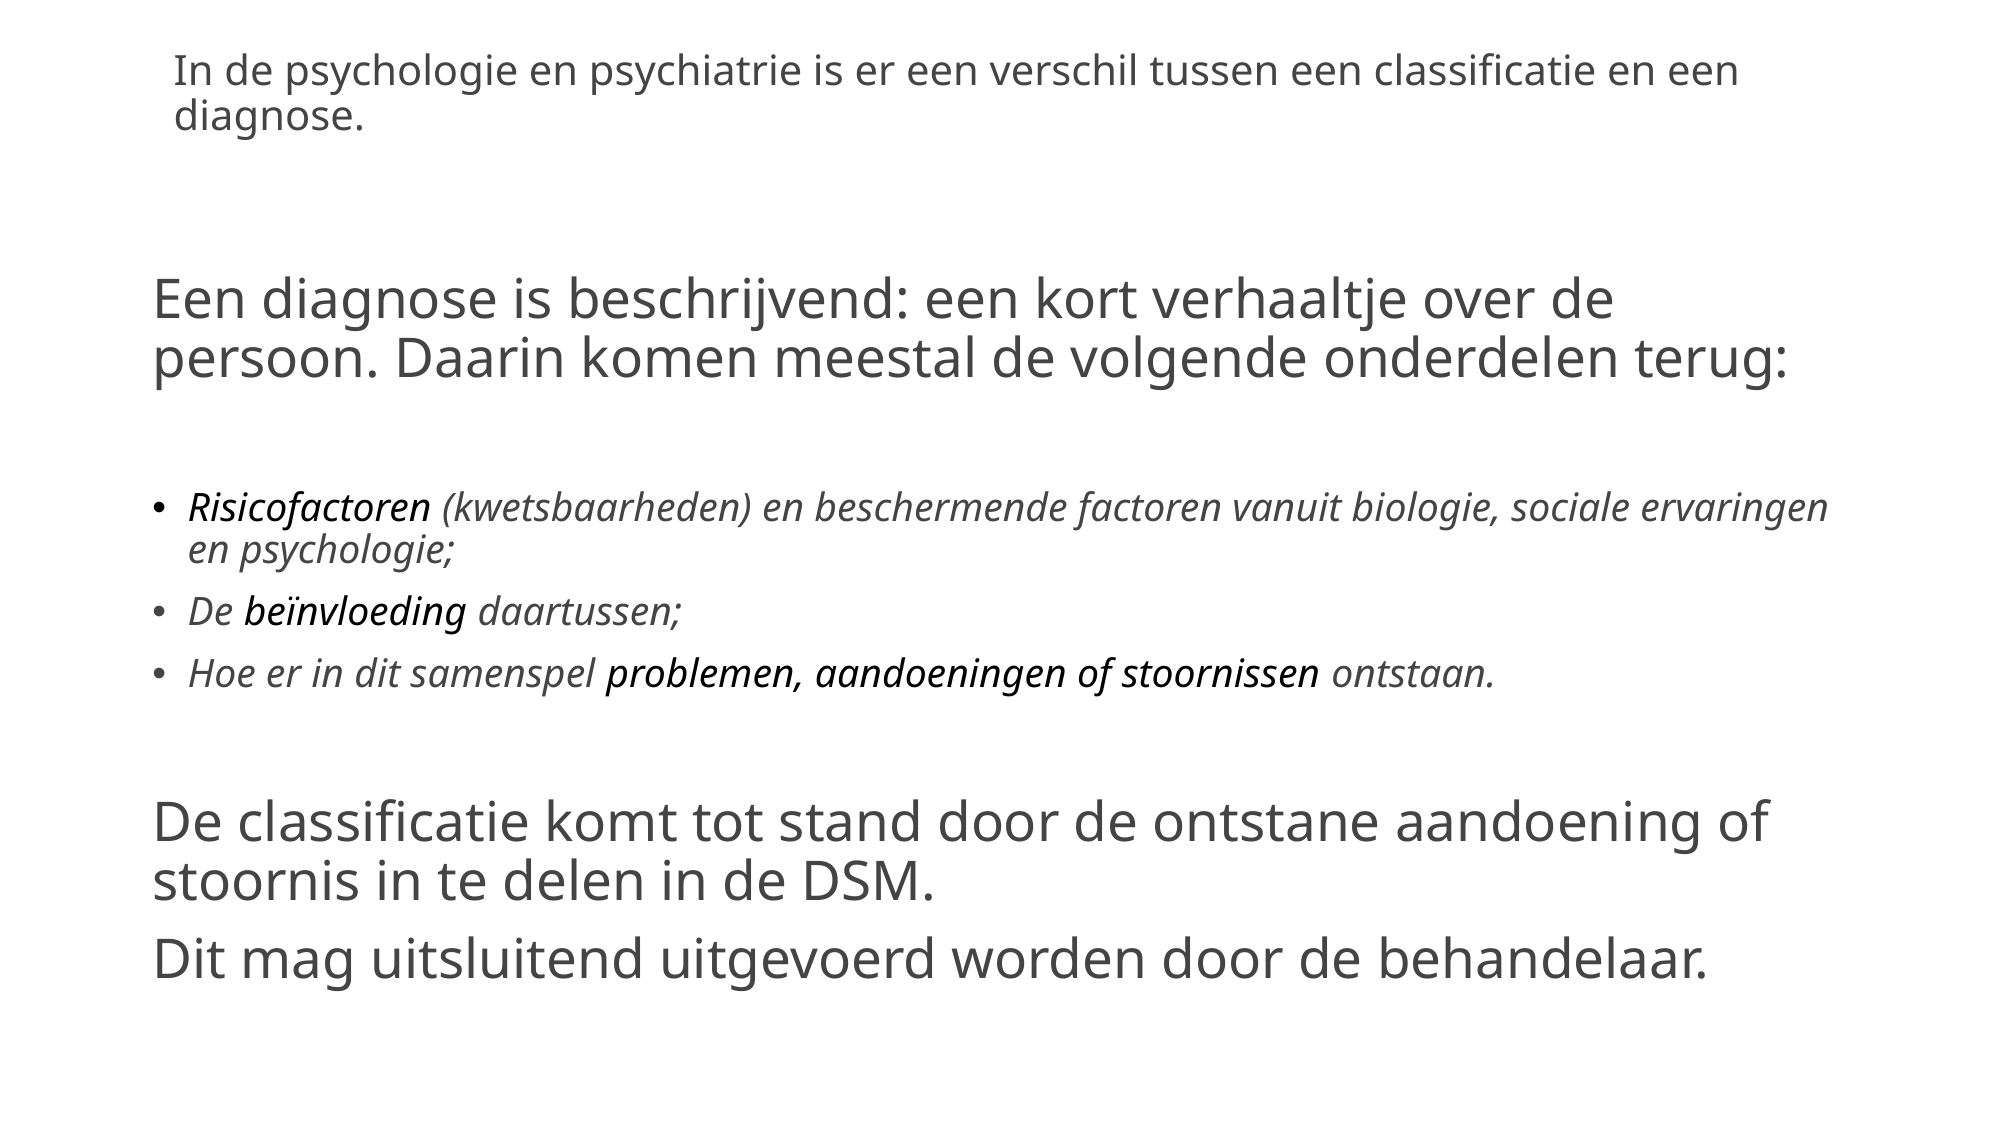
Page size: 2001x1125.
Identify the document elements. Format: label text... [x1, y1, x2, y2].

title In de psychologie en psychiatrie is er een verschil tussen een classificatie en een diagnose. [158, 59, 1863, 179]
list Een diagnose is beschrijvend: een kort verhaaltje over de persoon. Daarin komen meestal de volgende onderdelen terug: Risicofactoren (kwetsbaarheden) en beschermende factoren vanuit biologie, sociale ervaringen en psychologie; De beïnvloeding daartussen; Hoe er in dit samenspel problemen, aandoeningen of stoornissen ontstaan. De classificatie komt tot stand door de ontstane aandoening of stoornis in te delen in de DSM. Dit mag uitsluitend uitgevoerd worden door de behandelaar. [137, 179, 1863, 1014]
